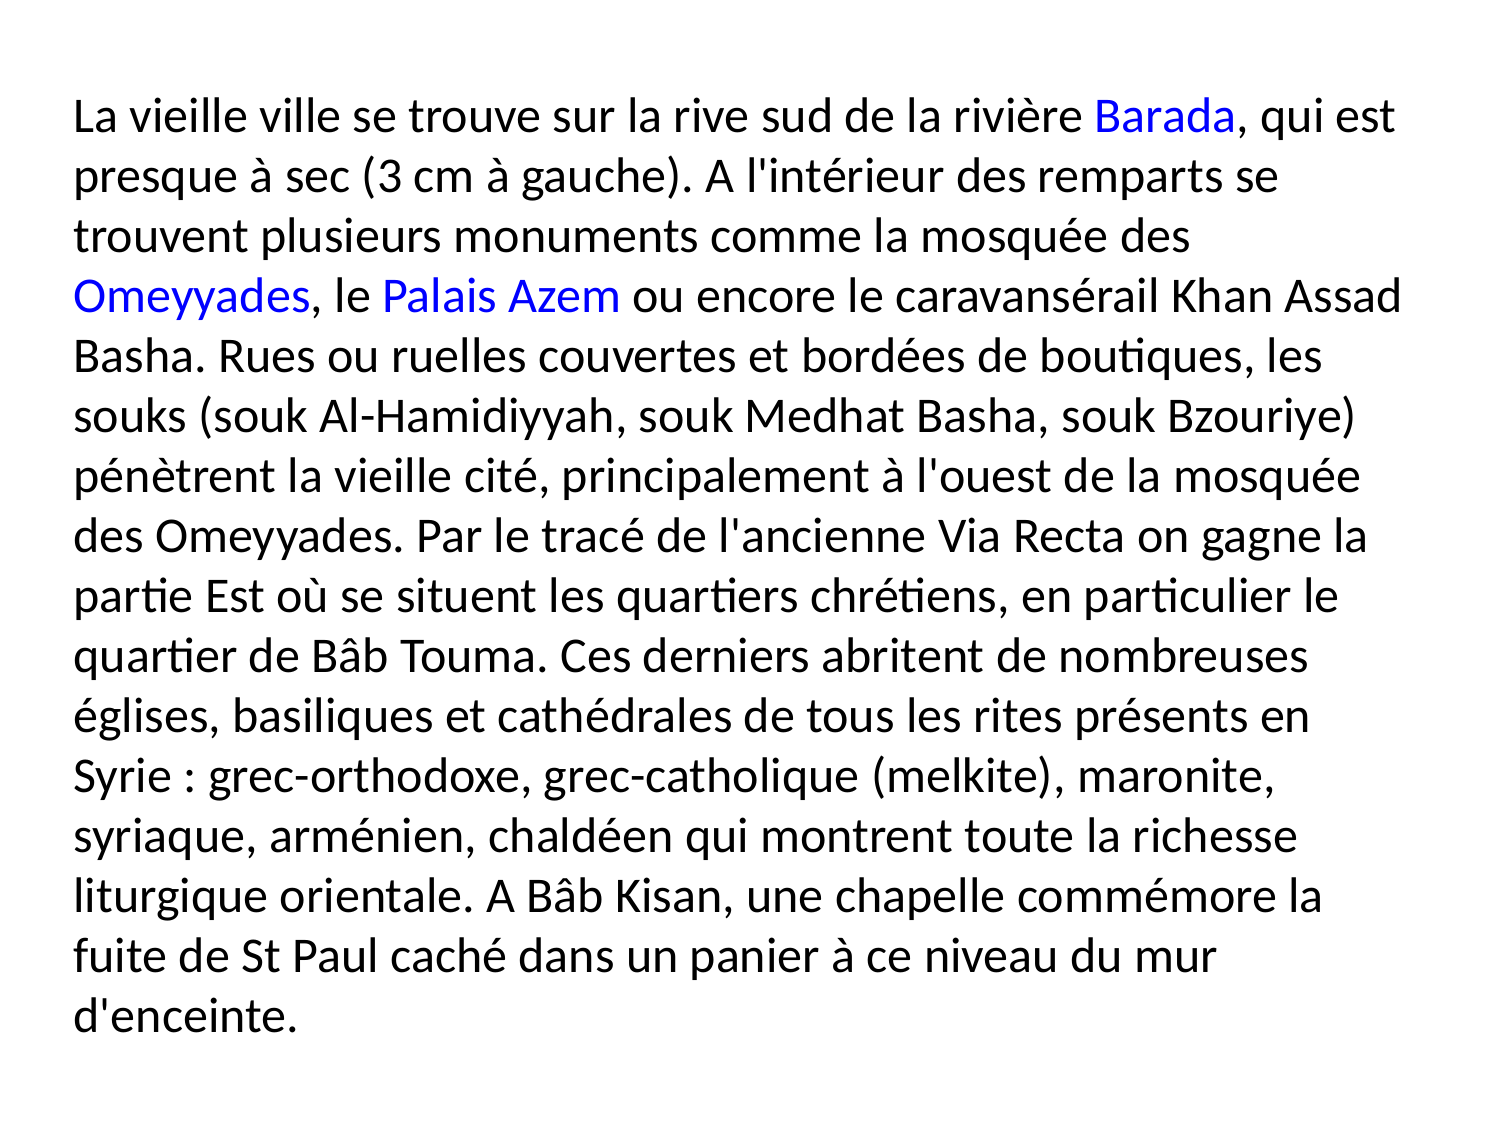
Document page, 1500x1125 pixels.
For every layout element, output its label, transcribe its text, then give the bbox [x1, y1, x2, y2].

text_box La vieille ville se trouve sur la rive sud de la rivière Barada, qui est presque à sec (3 cm à gauche). A l'intérieur des remparts se trouvent plusieurs monuments comme la mosquée des Omeyyades, le Palais Azem ou encore le caravansérail Khan Assad Basha. Rues ou ruelles couvertes et bordées de boutiques, les souks (souk Al-Hamidiyyah, souk Medhat Basha, souk Bzouriye) pénètrent la vieille cité, principalement à l'ouest de la mosquée des Omeyyades. Par le tracé de l'ancienne Via Recta on gagne la partie Est où se situent les quartiers chrétiens, en particulier le quartier de Bâb Touma. Ces derniers abritent de nombreuses églises, basiliques et cathédrales de tous les rites présents en Syrie : grec-orthodoxe, grec-catholique (melkite), maronite, syriaque, arménien, chaldéen qui montrent toute la richesse liturgique orientale. A Bâb Kisan, une chapelle commémore la fuite de St Paul caché dans un panier à ce niveau du mur d'enceinte. [58, 75, 1442, 1051]
